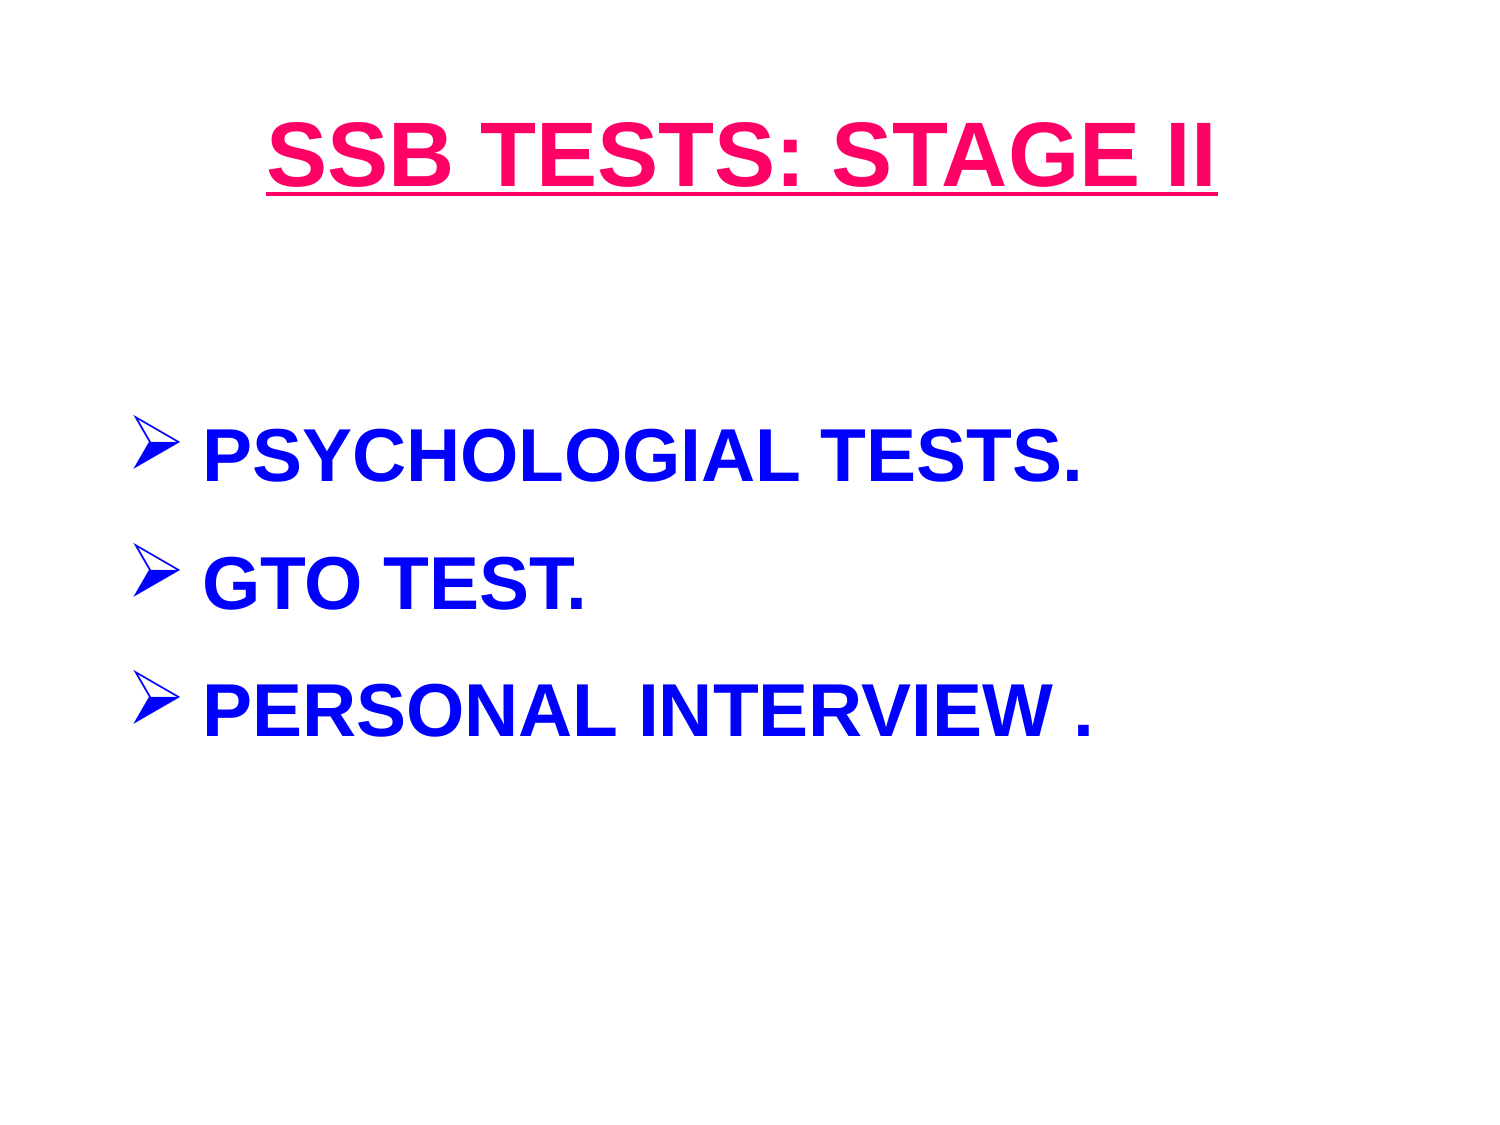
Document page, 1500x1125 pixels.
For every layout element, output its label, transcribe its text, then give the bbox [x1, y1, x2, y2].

text_box PSYCHOLOGIAL TESTS. GTO TEST. PERSONAL INTERVIEW . [37, 399, 1500, 760]
text_box SSB TESTS: STAGE II [24, 87, 1460, 213]
